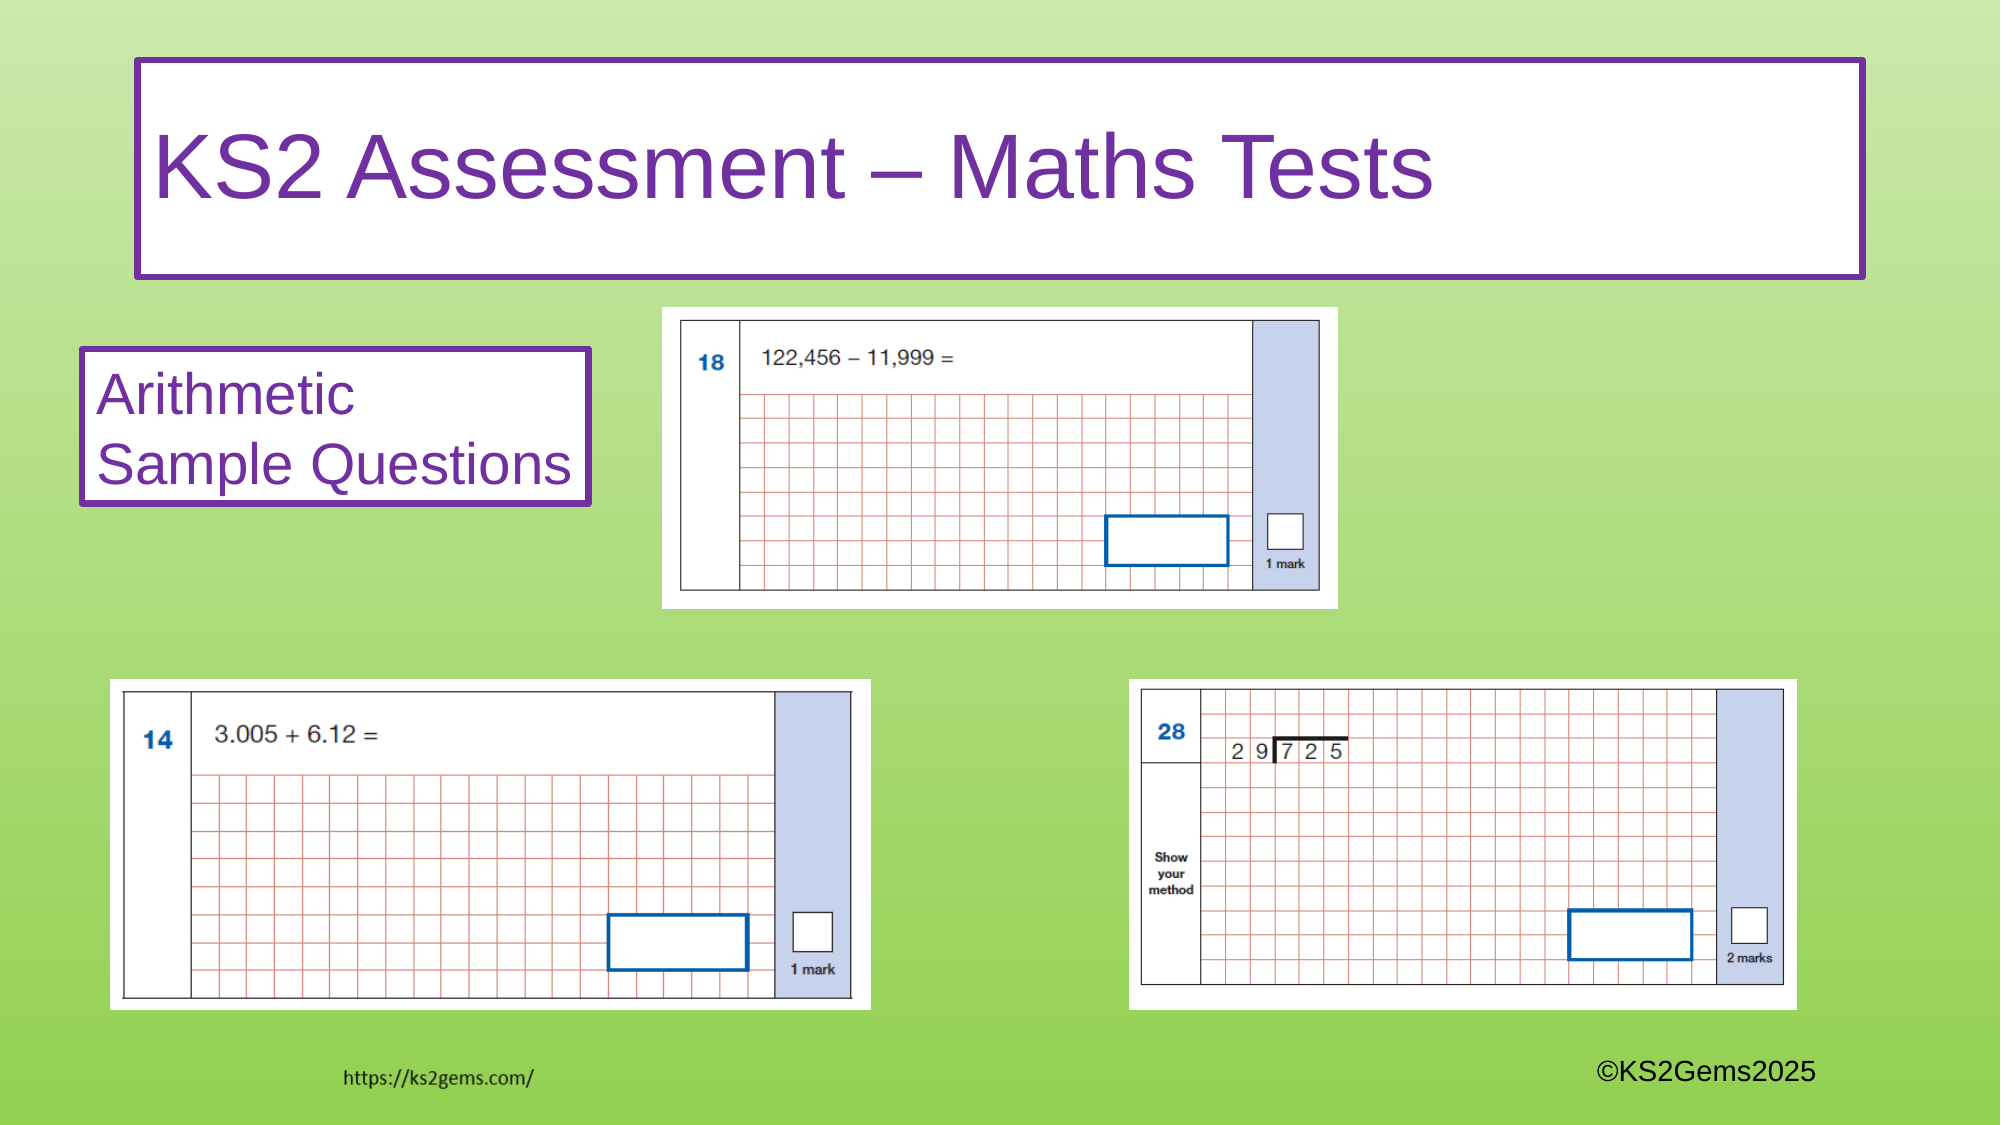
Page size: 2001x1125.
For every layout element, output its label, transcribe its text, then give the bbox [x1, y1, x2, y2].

picture [328, 1056, 588, 1104]
title KS2 Assessment – Maths Tests [137, 59, 1863, 278]
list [110, 679, 871, 1010]
picture [662, 307, 1338, 609]
picture [1129, 679, 1797, 1010]
text_box Arithmetic Sample Questions [81, 348, 589, 504]
